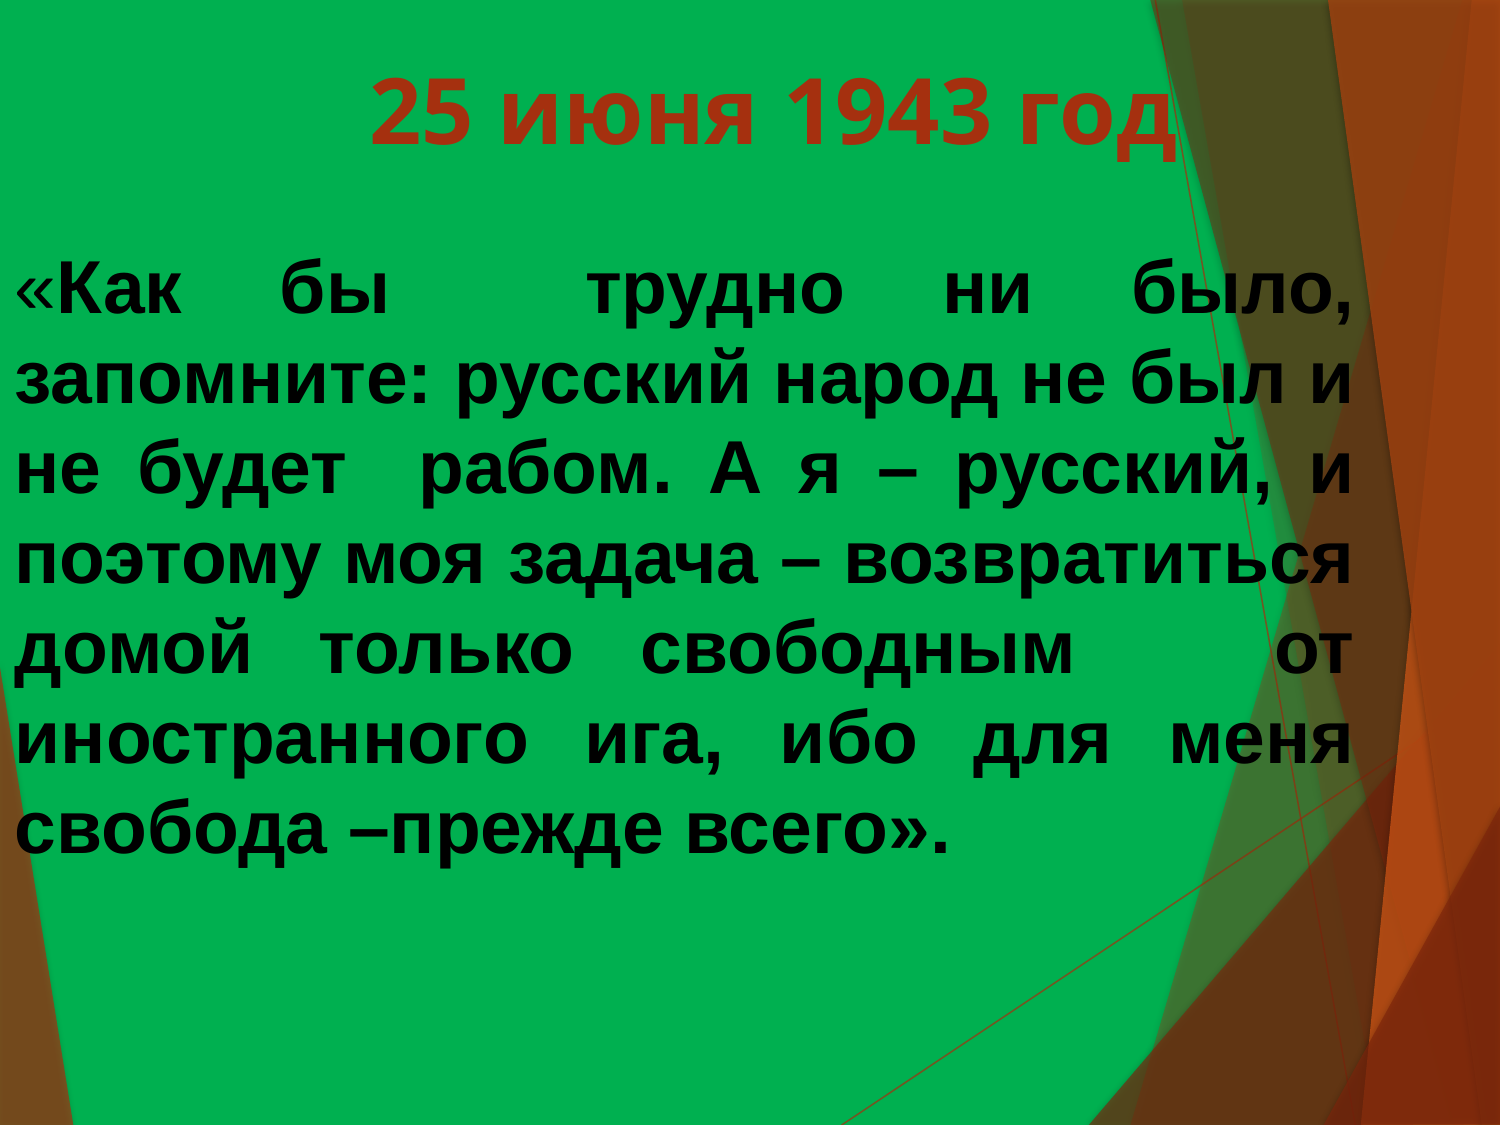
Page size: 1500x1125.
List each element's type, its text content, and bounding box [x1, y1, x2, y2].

text_box «Как бы трудно ни было, запомните: русский народ не был и не будет рабом. А я – русский, и поэтому моя задача – возвратиться домой только свободным от иностранного ига, ибо для меня свобода –прежде всего». [0, 231, 1370, 877]
title 25 июня 1943 год [75, 45, 1425, 185]
